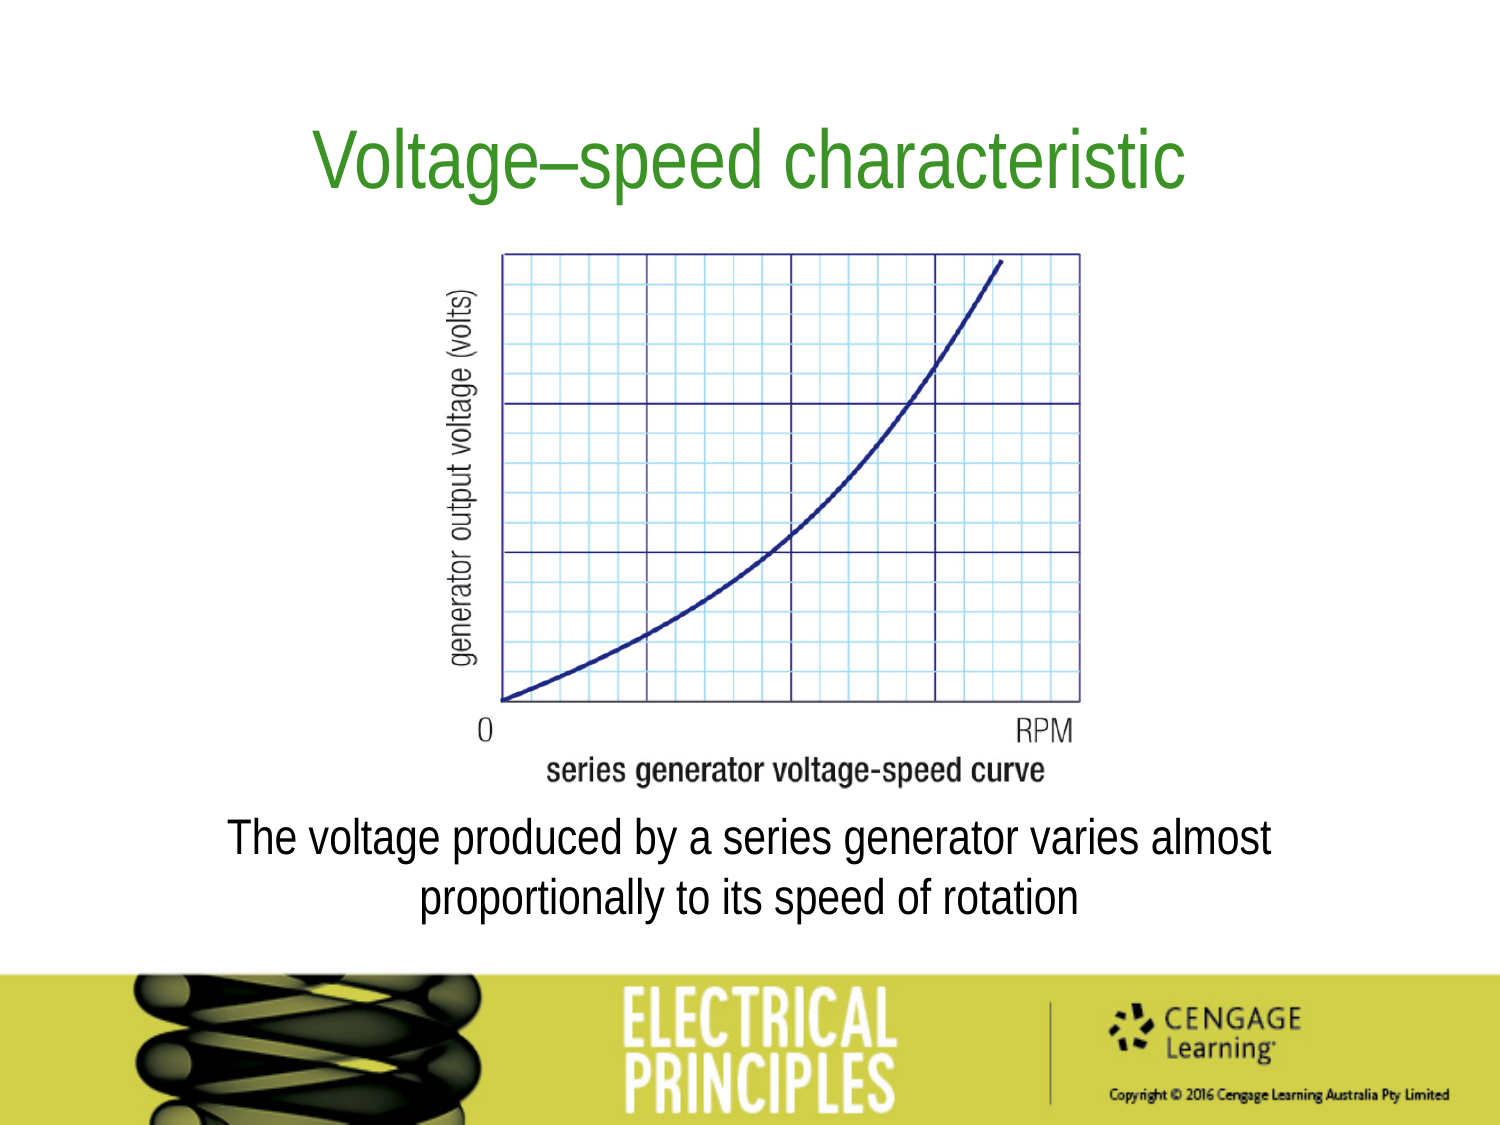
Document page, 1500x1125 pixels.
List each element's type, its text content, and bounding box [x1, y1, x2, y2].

title Voltage–speed characteristic [0, 0, 1500, 207]
picture [0, 207, 1500, 1125]
text_box The voltage produced by a series generator varies almost proportionally to its speed of rotation [100, 797, 1400, 932]
